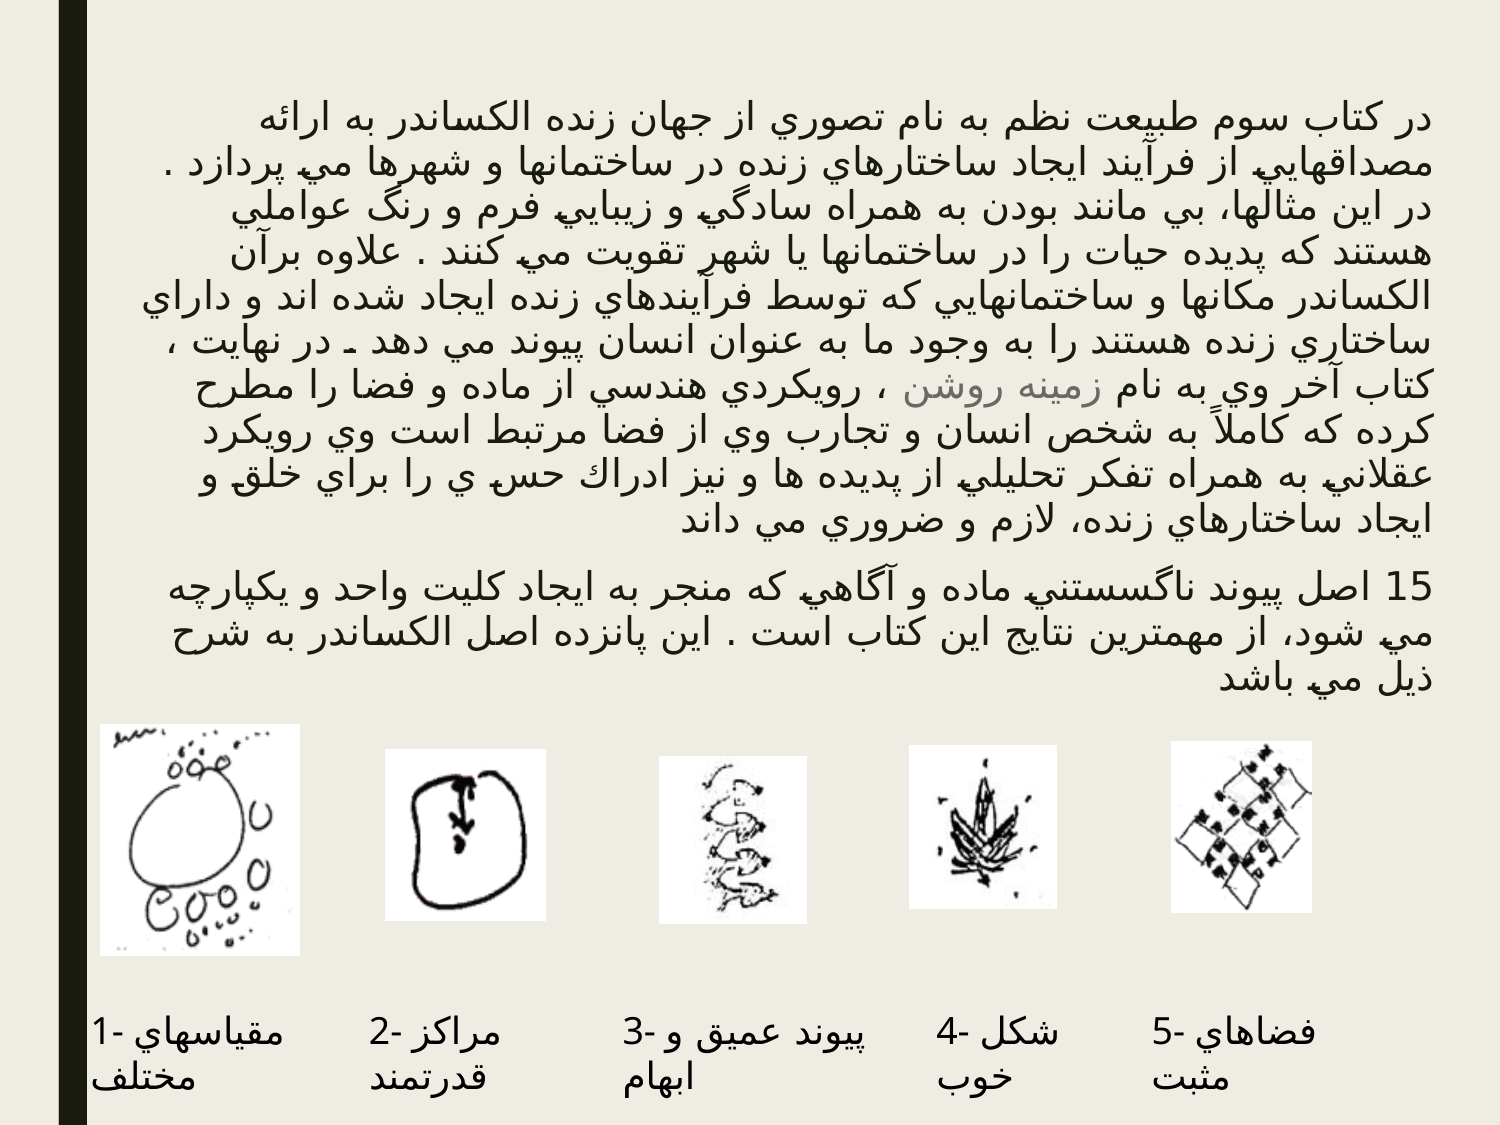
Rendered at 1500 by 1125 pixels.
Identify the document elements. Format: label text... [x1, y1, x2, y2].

picture [100, 724, 300, 956]
picture [659, 756, 807, 925]
picture [909, 745, 1057, 909]
text_box 5- فضاهاي مثبت [1136, 999, 1392, 1105]
picture [385, 749, 546, 921]
text_box 1- مقياسهاي مختلف [75, 999, 354, 1105]
text_box 3- پيوند عميق و ابهام [607, 999, 921, 1105]
list در كتاب سوم طبيعت نظم به نام تصوري از جهان زنده الكساندر به ارائه مصداقهايي از فرآيند ايجاد ساختارهاي زنده در ساختمانها و شهرها مي پردازد . در اين مثالها، بي مانند بودن به همراه سادگي و زيبايي فرم و رنگ عواملي هستند كه پديده حيات را در ساختمانها يا شهر تقويت مي كنند . علاوه برآن الكساندر مكانها و ساختمانهايي كه توسط فرآيندهاي زنده ايجاد شده اند و داراي ساختاري زنده هستند را به وجود ما به عنوان انسان پيوند مي دهد . در نهايت ، كتاب آخر وي به نام زمينه روشن ، رويكردي هندسي از ماده و فضا را مطرح كرده كه كاملاً به شخص انسان و تجارب وي از فضا مرتبط است وي رويكرد عقلاني به همراه تفكر تحليلي از پديده ها و نيز ادراك حس ي را براي خلق و ايجاد ساختارهاي زنده، لازم و ضروري مي داند 15 اصل پيوند ناگسستني ماده و آگاهي كه منجر به ايجاد كليت واحد و يكپارچه مي شود، از مهمترين نتايج اين كتاب است . اين پانزده اصل الكساندر به شرح ذيل مي باشد [112, 87, 1450, 713]
text_box 2- مراكز قدرتمند [354, 999, 596, 1105]
text_box 4- شكل خوب [921, 999, 1132, 1105]
picture [1171, 741, 1312, 913]
